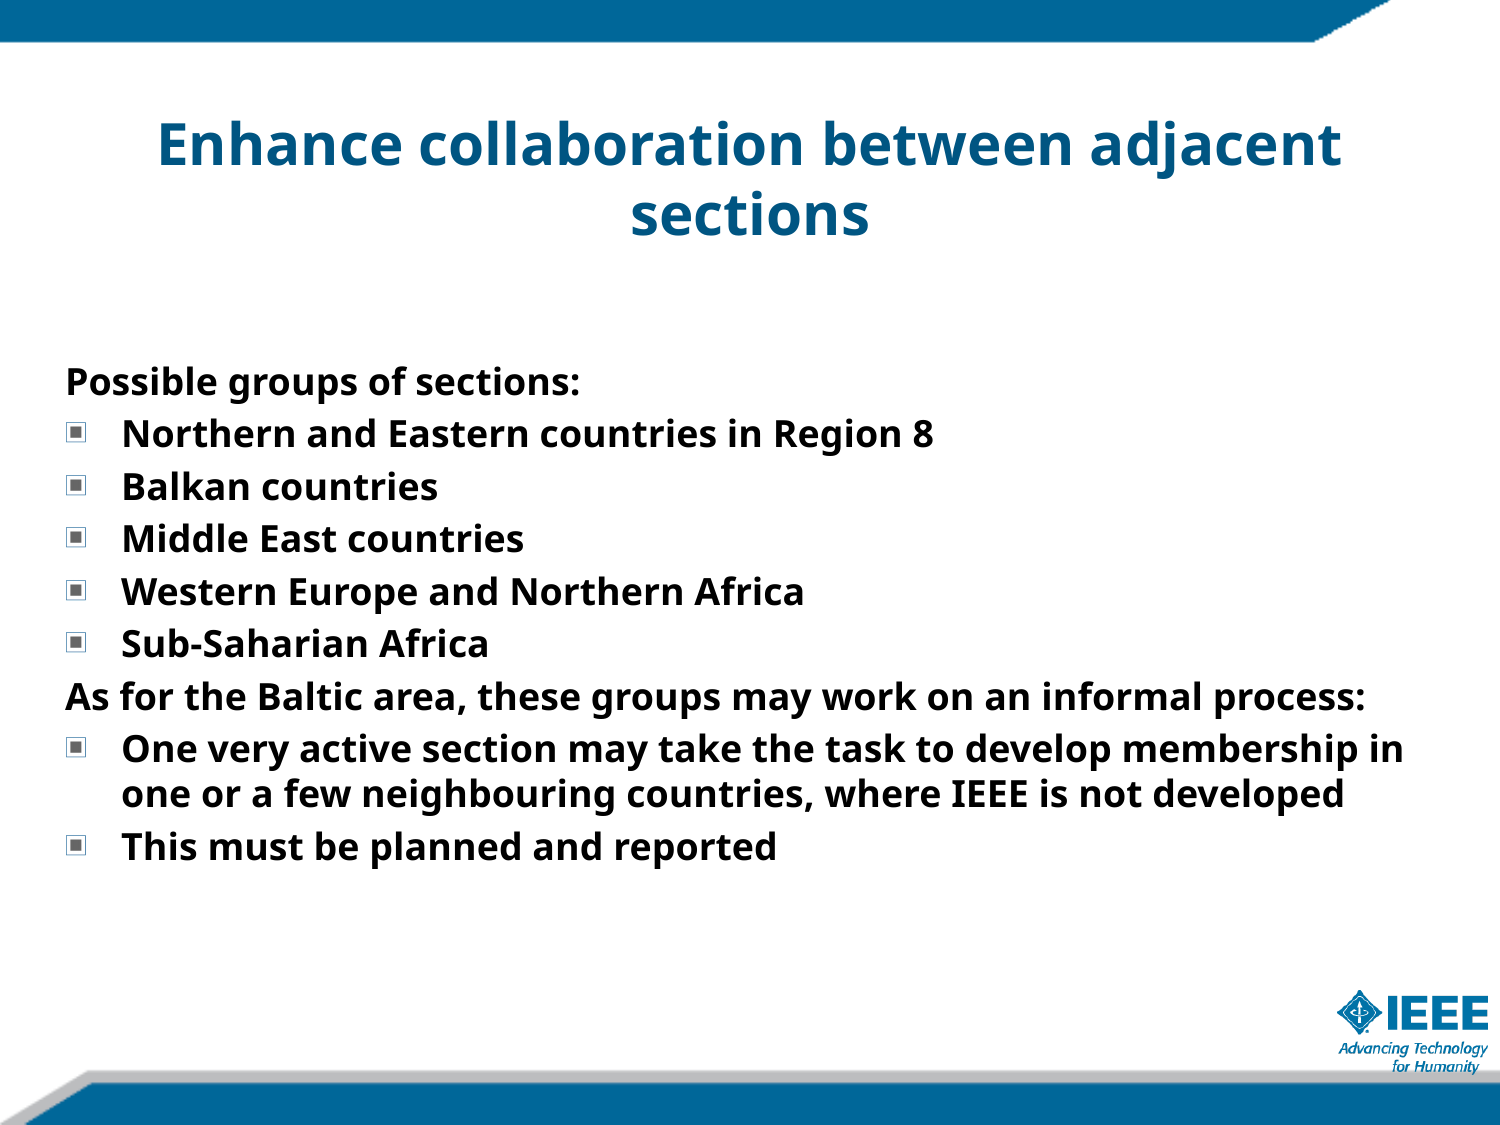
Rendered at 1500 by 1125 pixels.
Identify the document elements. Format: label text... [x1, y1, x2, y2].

list Possible groups of sections: Northern and Eastern countries in Region 8 Balkan countries Middle East countries Western Europe and Northern Africa Sub-Saharian Africa As for the Baltic area, these groups may work on an informal process: One very active section may take the task to develop membership in one or a few neighbouring countries, where IEEE is not developed This must be planned and reported [49, 349, 1451, 1001]
picture [0, 0, 1500, 1125]
title Enhance collaboration between adjacent sections [112, 99, 1388, 201]
